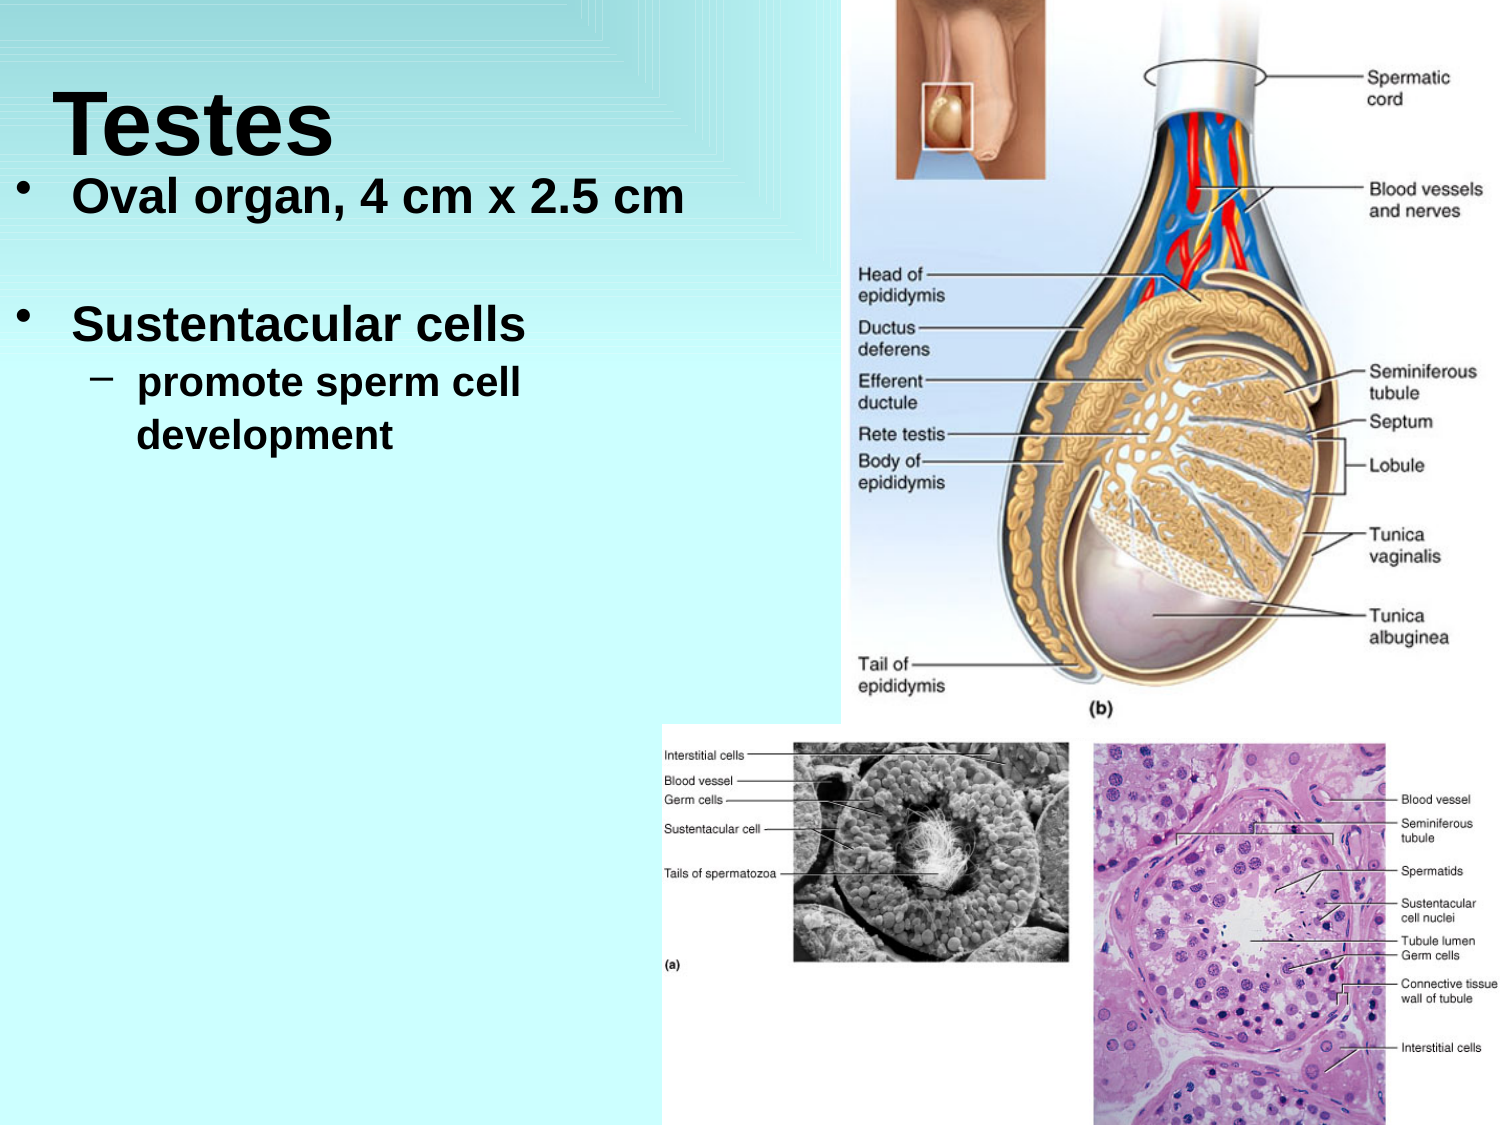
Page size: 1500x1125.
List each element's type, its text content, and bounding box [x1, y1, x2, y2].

picture [662, 0, 1500, 1125]
title Testes [37, 24, 836, 162]
list Oval organ, 4 cm x 2.5 cm Sustentacular cells promote sperm cell development [0, 162, 836, 1063]
